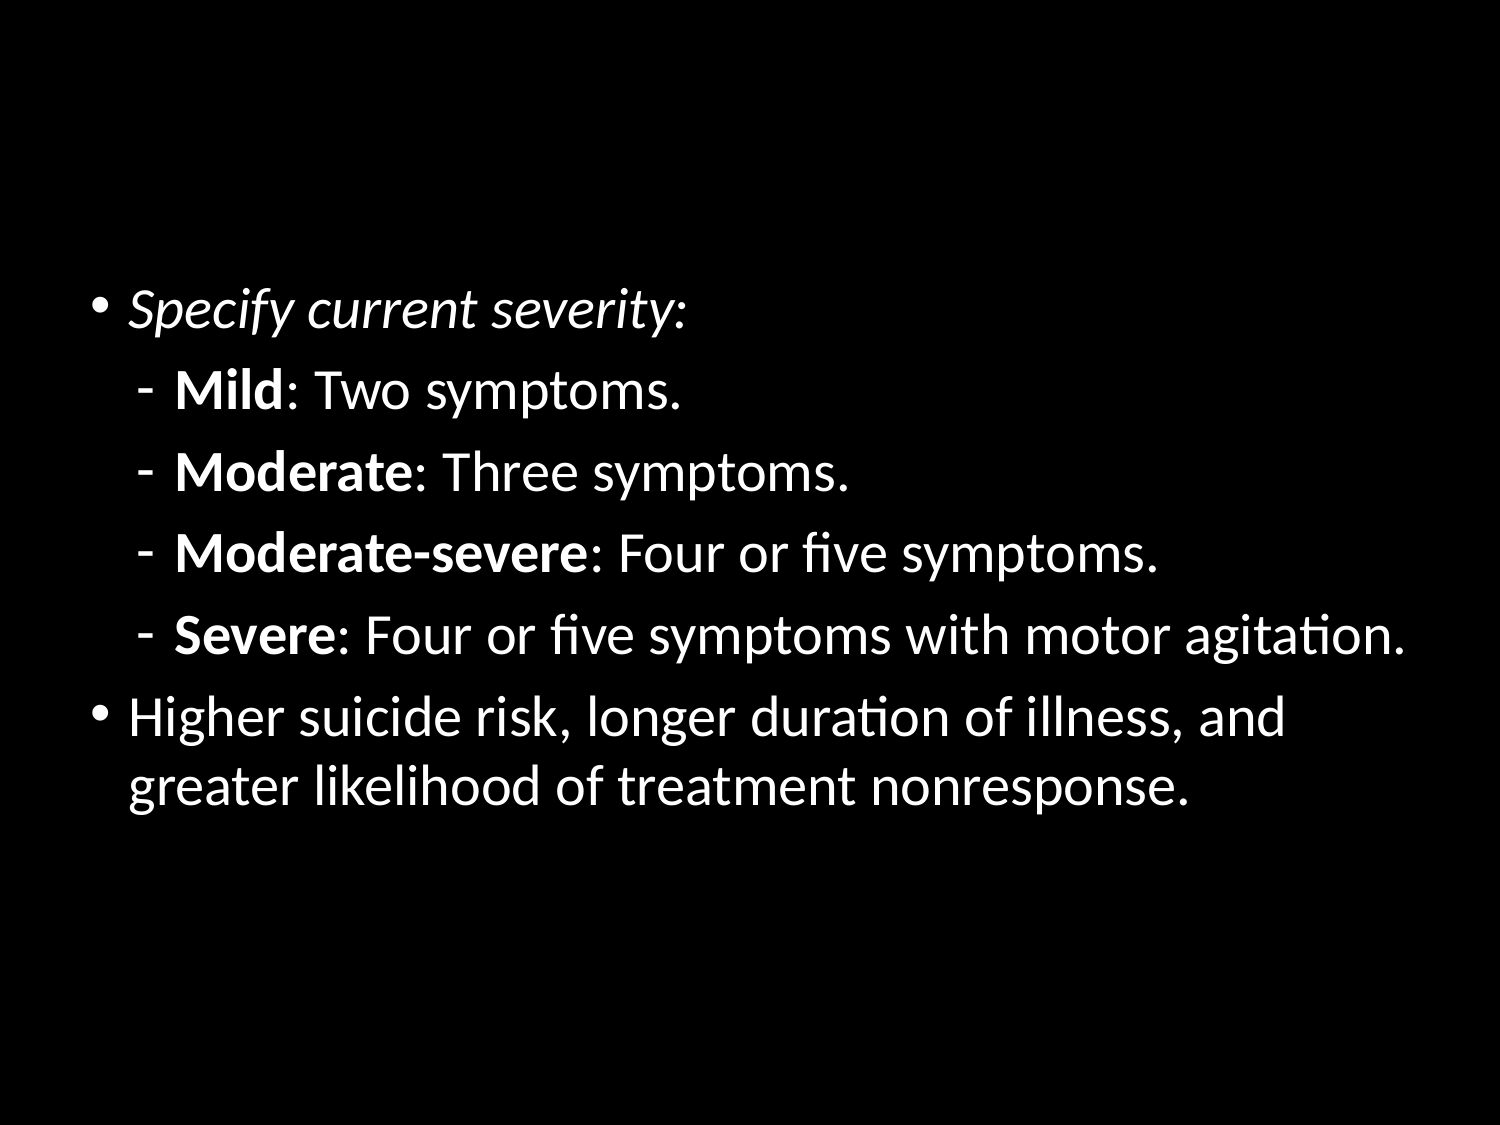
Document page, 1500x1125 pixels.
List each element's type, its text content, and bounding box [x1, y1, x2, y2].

list Specify current severity: Mild: Two symptoms. Moderate: Three symptoms. Moderate-severe: Four or five symptoms. Severe: Four or five symptoms with motor agitation. Higher suicide risk, longer duration of illness, and greater likelihood of treatment nonresponse. [75, 262, 1425, 1005]
